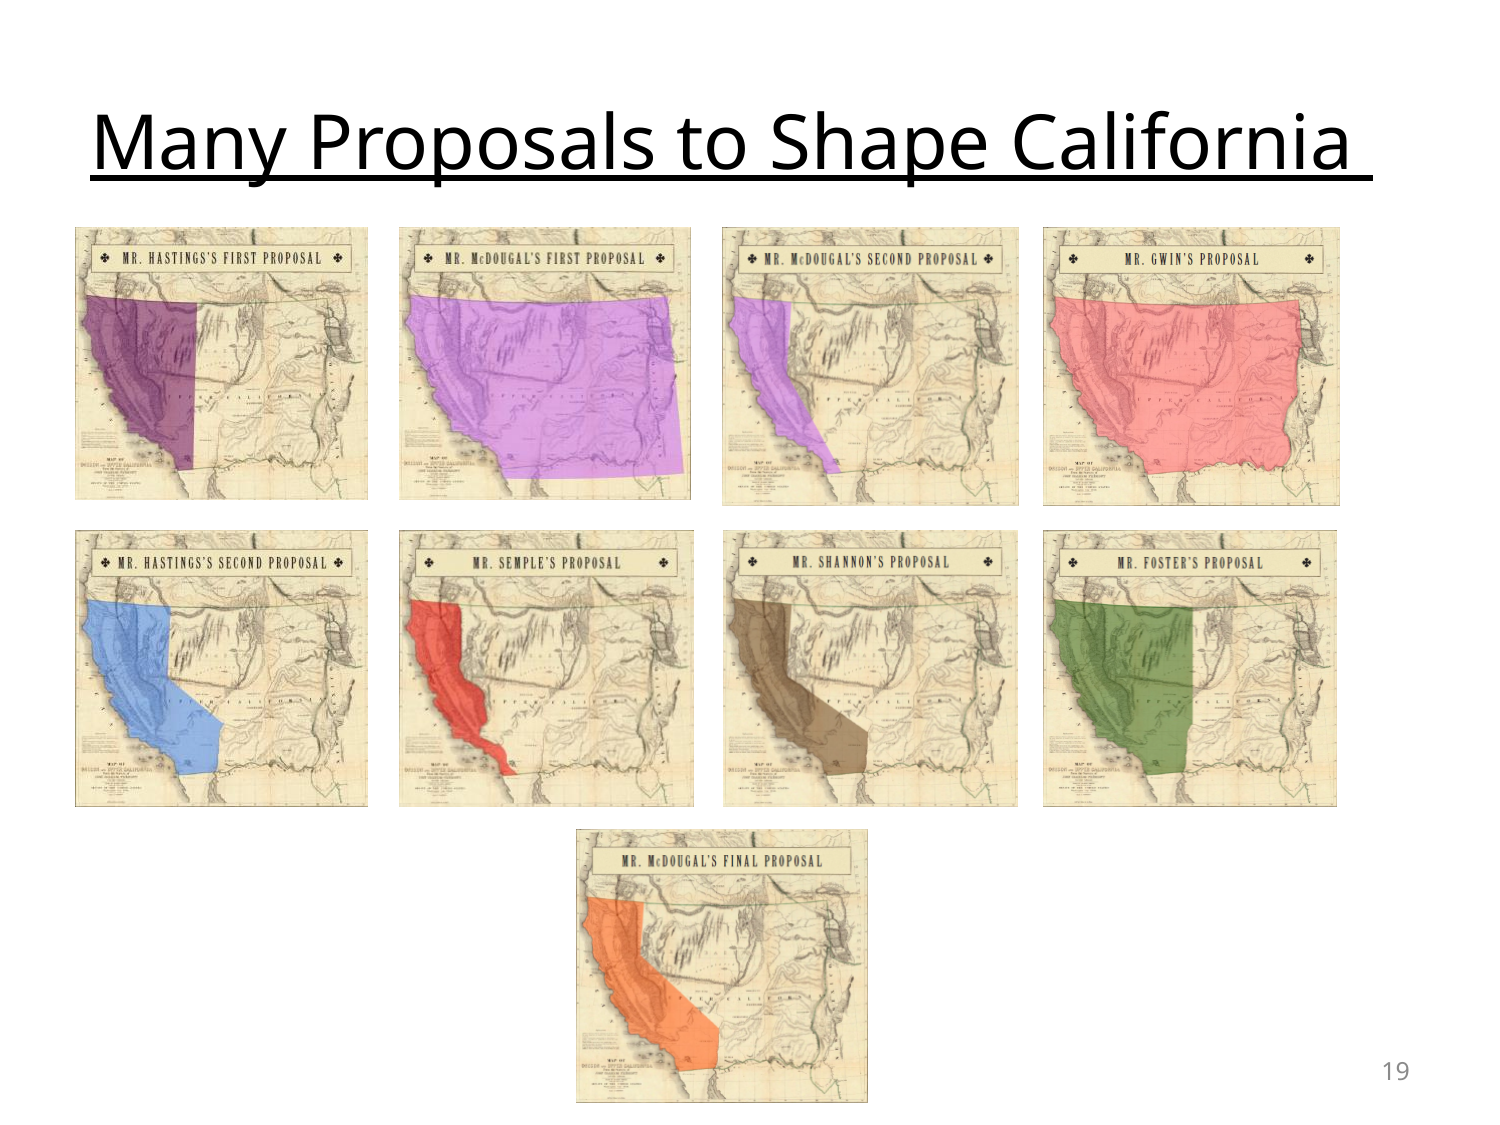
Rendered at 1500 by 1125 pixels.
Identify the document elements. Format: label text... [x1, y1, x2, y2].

picture [399, 530, 694, 807]
picture [74, 226, 368, 500]
picture [1043, 226, 1340, 506]
slide_number 19 [1074, 1042, 1425, 1103]
picture [722, 226, 1019, 506]
picture [723, 530, 1018, 807]
picture [576, 829, 868, 1103]
picture [399, 226, 692, 500]
title Many Proposals to Shape California [75, 45, 1425, 233]
picture [1043, 530, 1337, 807]
picture [74, 530, 368, 807]
